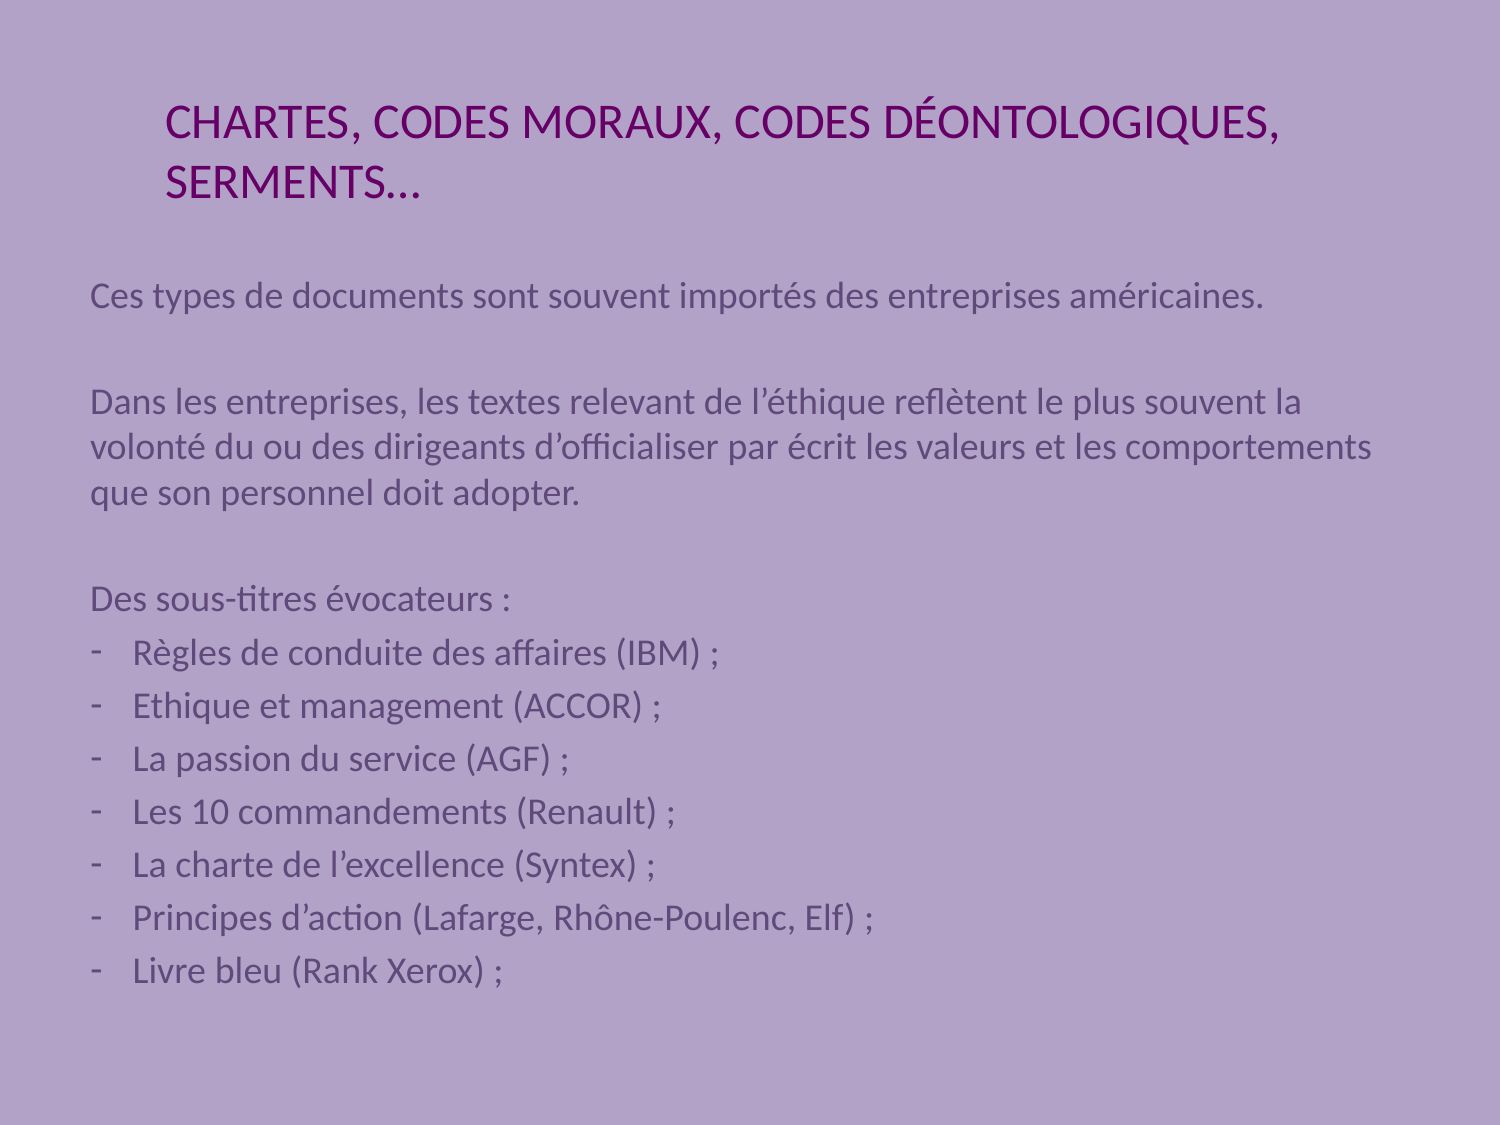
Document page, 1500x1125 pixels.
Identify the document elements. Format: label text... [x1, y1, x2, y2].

list Ces types de documents sont souvent importés des entreprises américaines. Dans les entreprises, les textes relevant de l’éthique reflètent le plus souvent la volonté du ou des dirigeants d’officialiser par écrit les valeurs et les comportements que son personnel doit adopter. Des sous-titres évocateurs : Règles de conduite des affaires (IBM) ; Ethique et management (ACCOR) ; La passion du service (AGF) ; Les 10 commandements (Renault) ; La charte de l’excellence (Syntex) ; Principes d’action (Lafarge, Rhône-Poulenc, Elf) ; Livre bleu (Rank Xerox) ; [75, 262, 1425, 1005]
text_box CHARTES, CODES MORAUX, CODES DÉONTOLOGIQUES, SERMENTS… [150, 81, 1376, 216]
